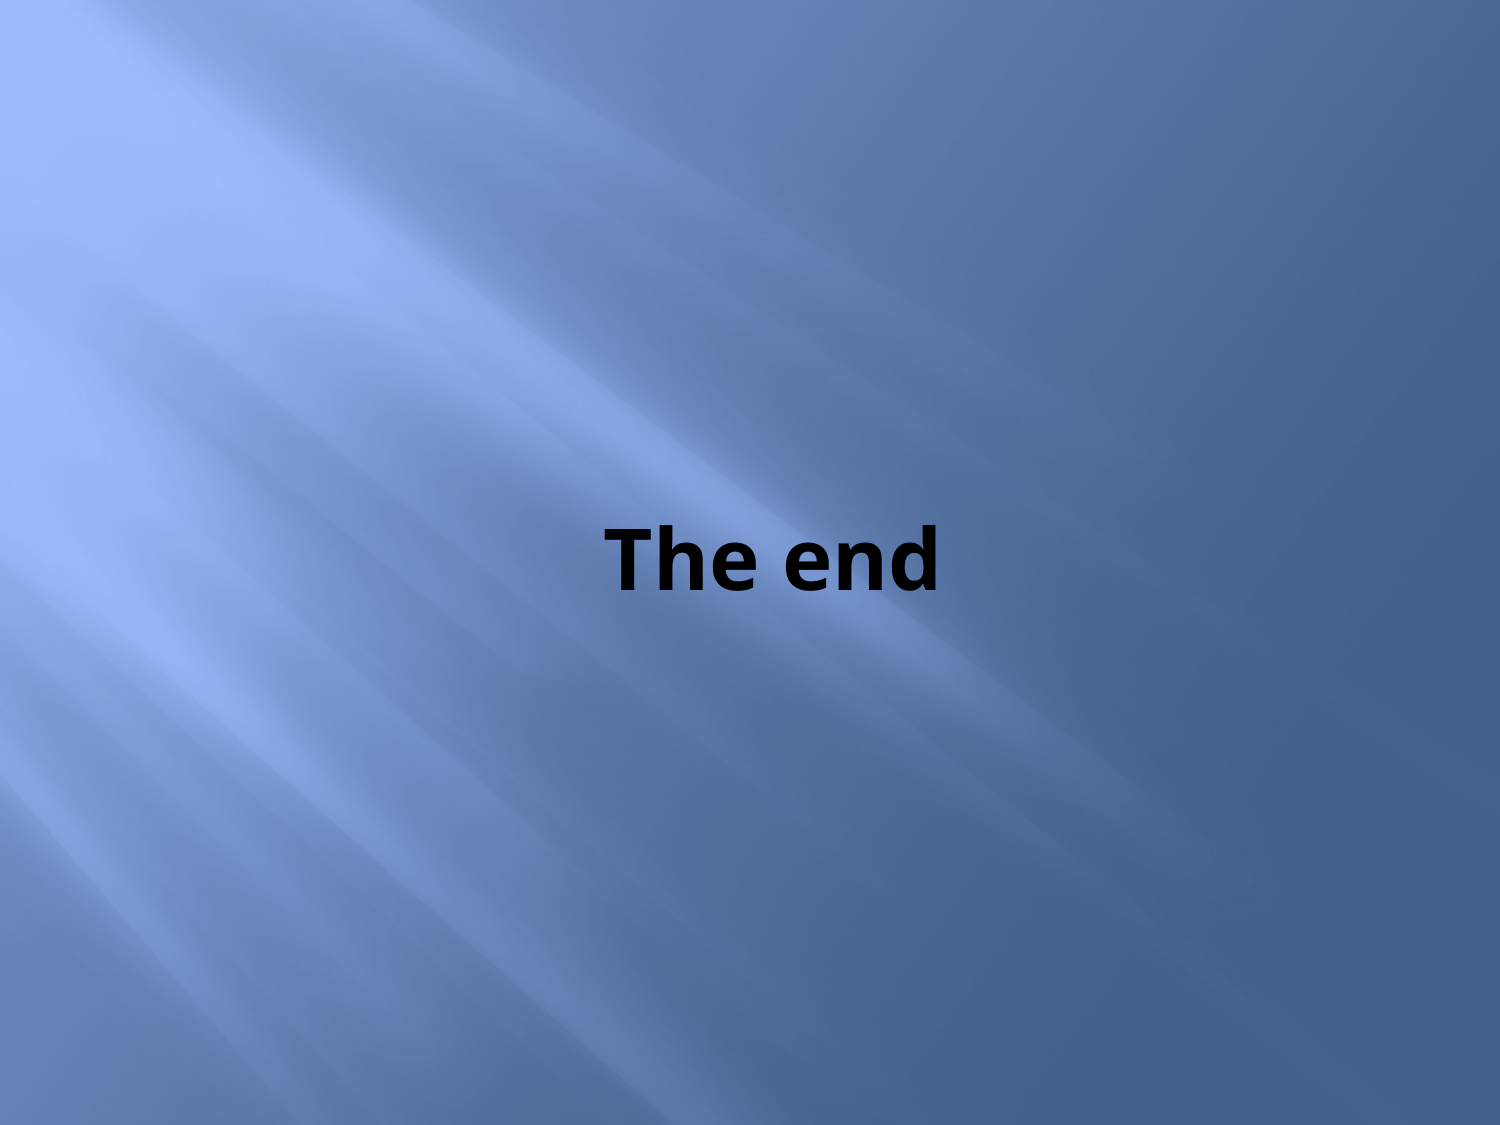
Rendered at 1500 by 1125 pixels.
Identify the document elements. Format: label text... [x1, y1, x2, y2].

title The end [105, 210, 1442, 903]
